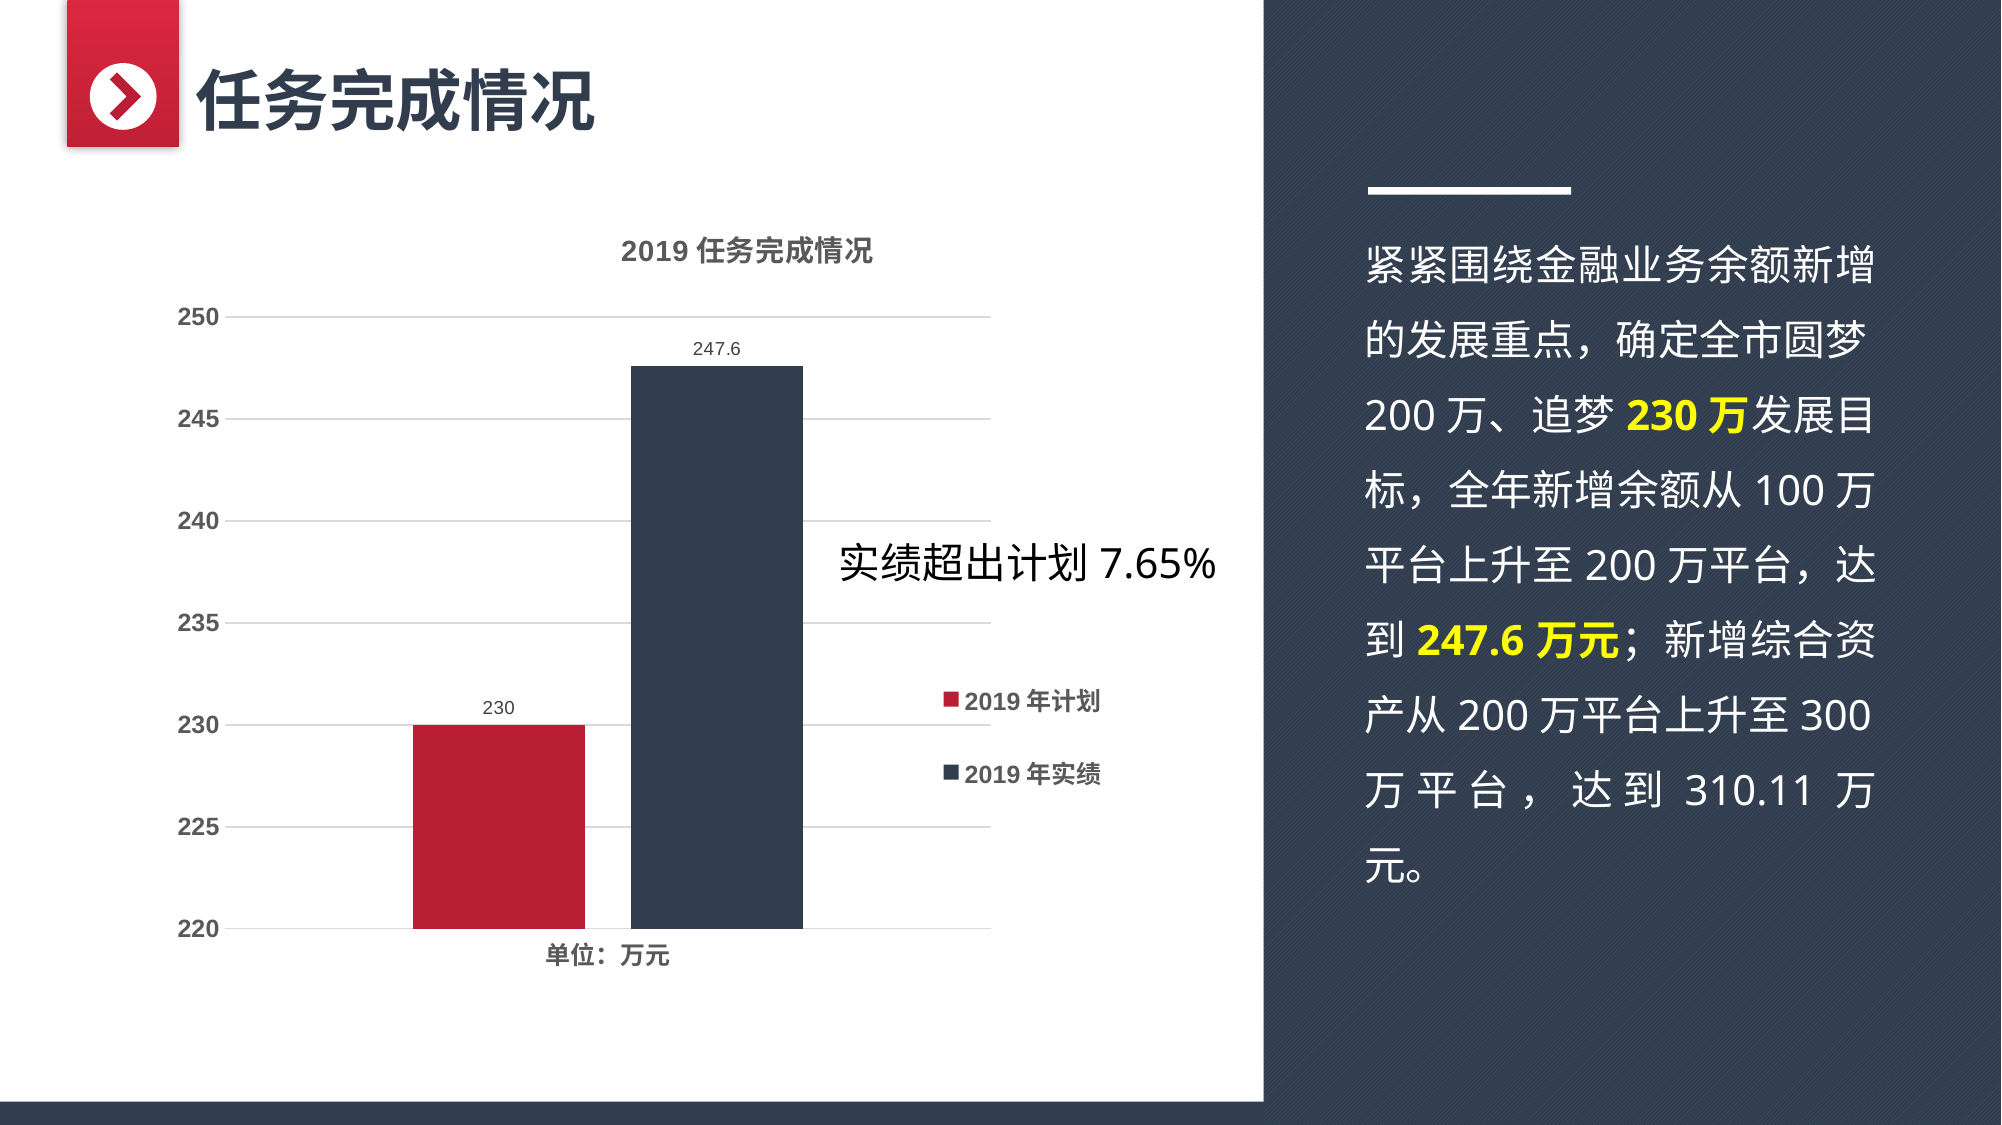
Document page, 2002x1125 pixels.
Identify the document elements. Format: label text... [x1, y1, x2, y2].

text_box [1368, 187, 1572, 195]
text_box 任务完成情况 [187, 50, 1020, 146]
text_box [67, 0, 179, 147]
text_box 实绩超出计划7.65% [1203, 529, 1233, 595]
text_box [1263, 0, 2001, 1125]
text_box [89, 62, 157, 131]
chart [156, 206, 1199, 989]
text_box 紧紧围绕金融业务余额新增的发展重点，确定全市圆梦200万、追梦230万发展目标，全年新增余额从100万平台上升至200万平台，达到247.6万元；新增综合资产从200万平台上升至300万平台，达到310.11万元。 [1349, 206, 1893, 897]
